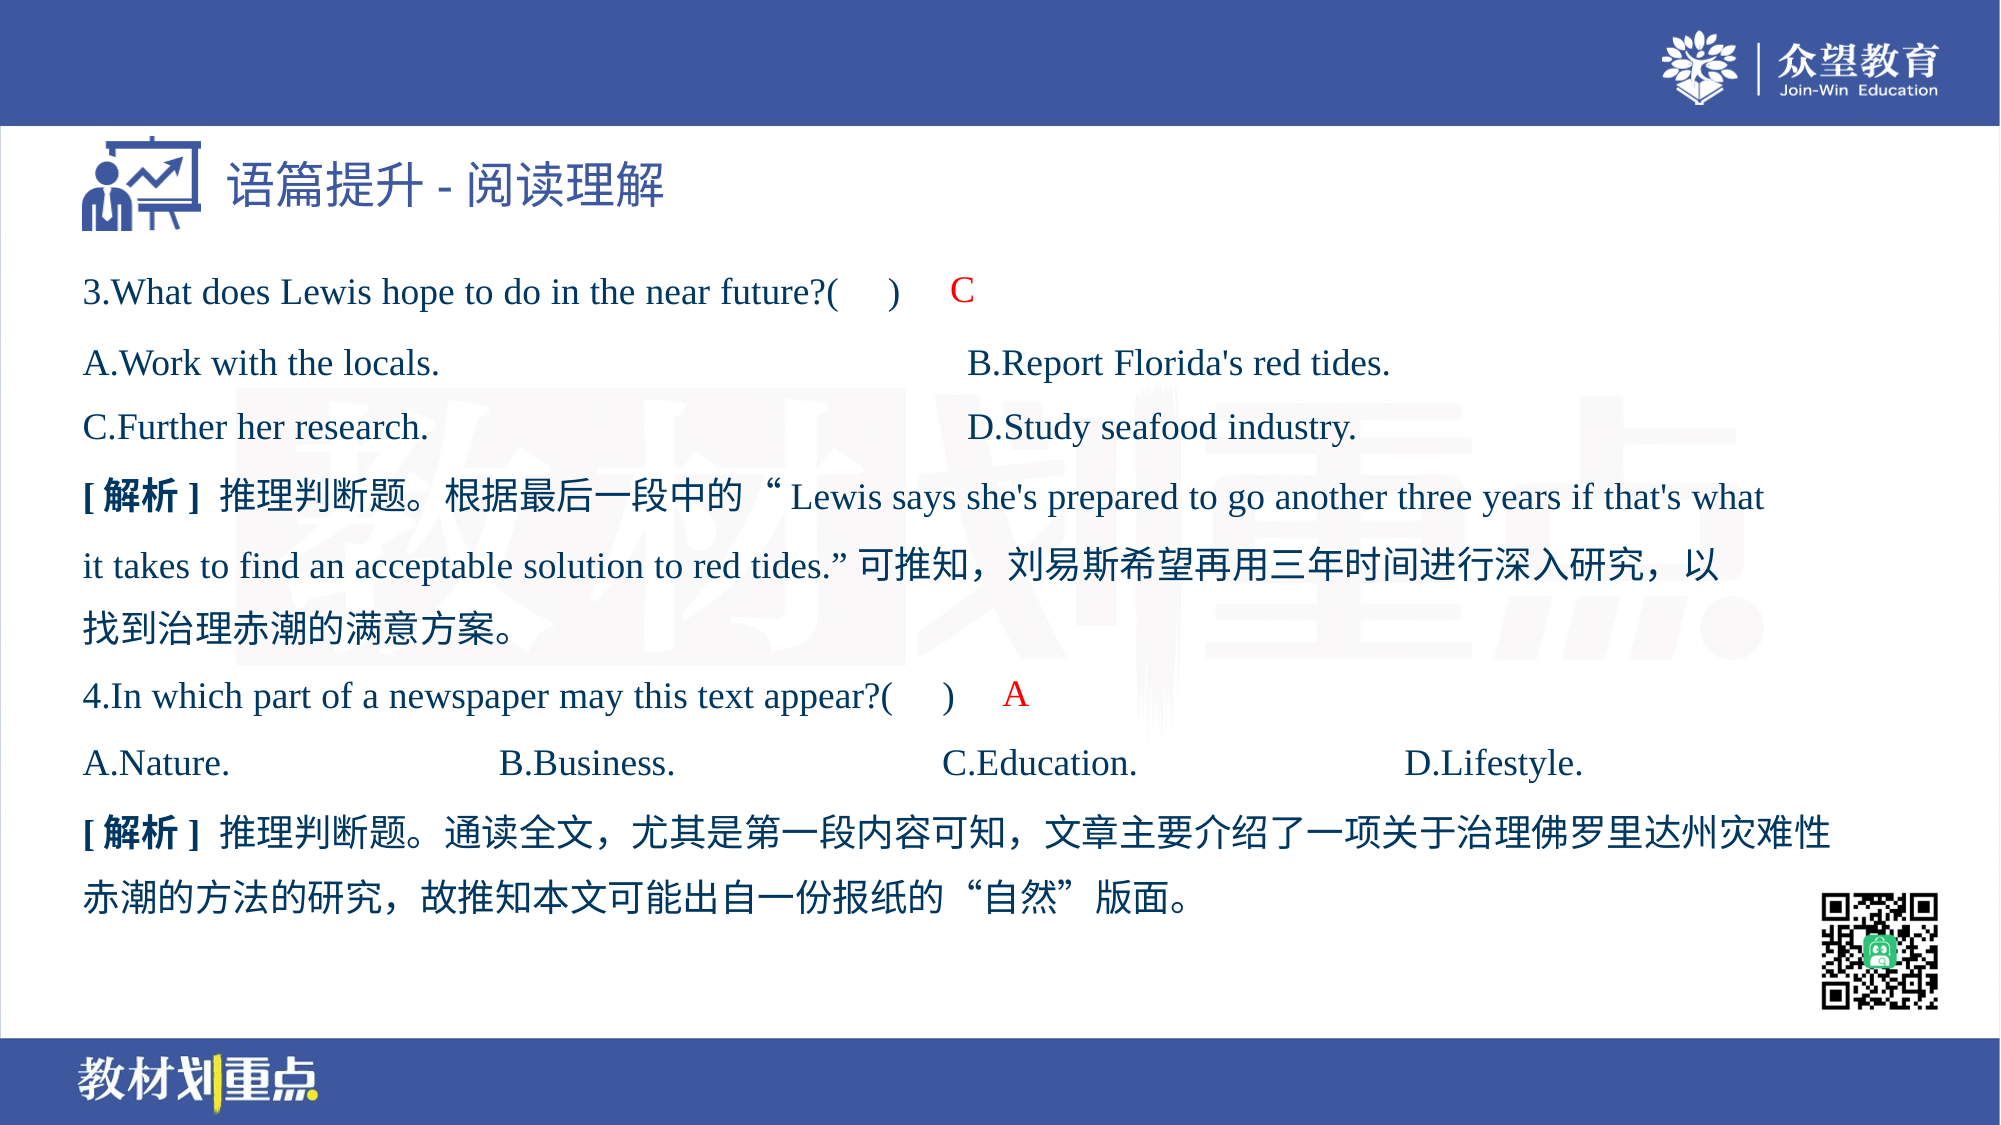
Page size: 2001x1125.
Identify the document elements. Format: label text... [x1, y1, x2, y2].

text_box A [988, 649, 1043, 708]
text_box A.Nature. B.Business. C.Education. D.Lifestyle. [82, 718, 1817, 776]
text_box 3.What does Lewis hope to do in the near future?( ) [82, 247, 1817, 306]
text_box 4.In which part of a newspaper may this text appear?( ) [82, 651, 1817, 710]
text_box C [936, 245, 989, 304]
text_box [解析] 推理判断题。通读全文，尤其是第一段内容可知，文章主要介绍了一项关于治理佛罗里达州灾难性 赤潮的方法的研究，故推知本文可能出自一份报纸的“自然”版面。 [82, 785, 1817, 913]
picture [0, 0, 2000, 1125]
text_box A.Work with the locals. B.Report Florida's red tides. C.Further her research. D.Study seafood industry. [82, 313, 1817, 441]
text_box [解析] 推理判断题。根据最后一段中的“Lewis says she's prepared to go another three years if that's what it takes to find an acceptable solution to red tides.”可推知，刘易斯希望再用三年时间进行深入研究，以 找到治理赤潮的满意方案。 [82, 448, 1817, 644]
